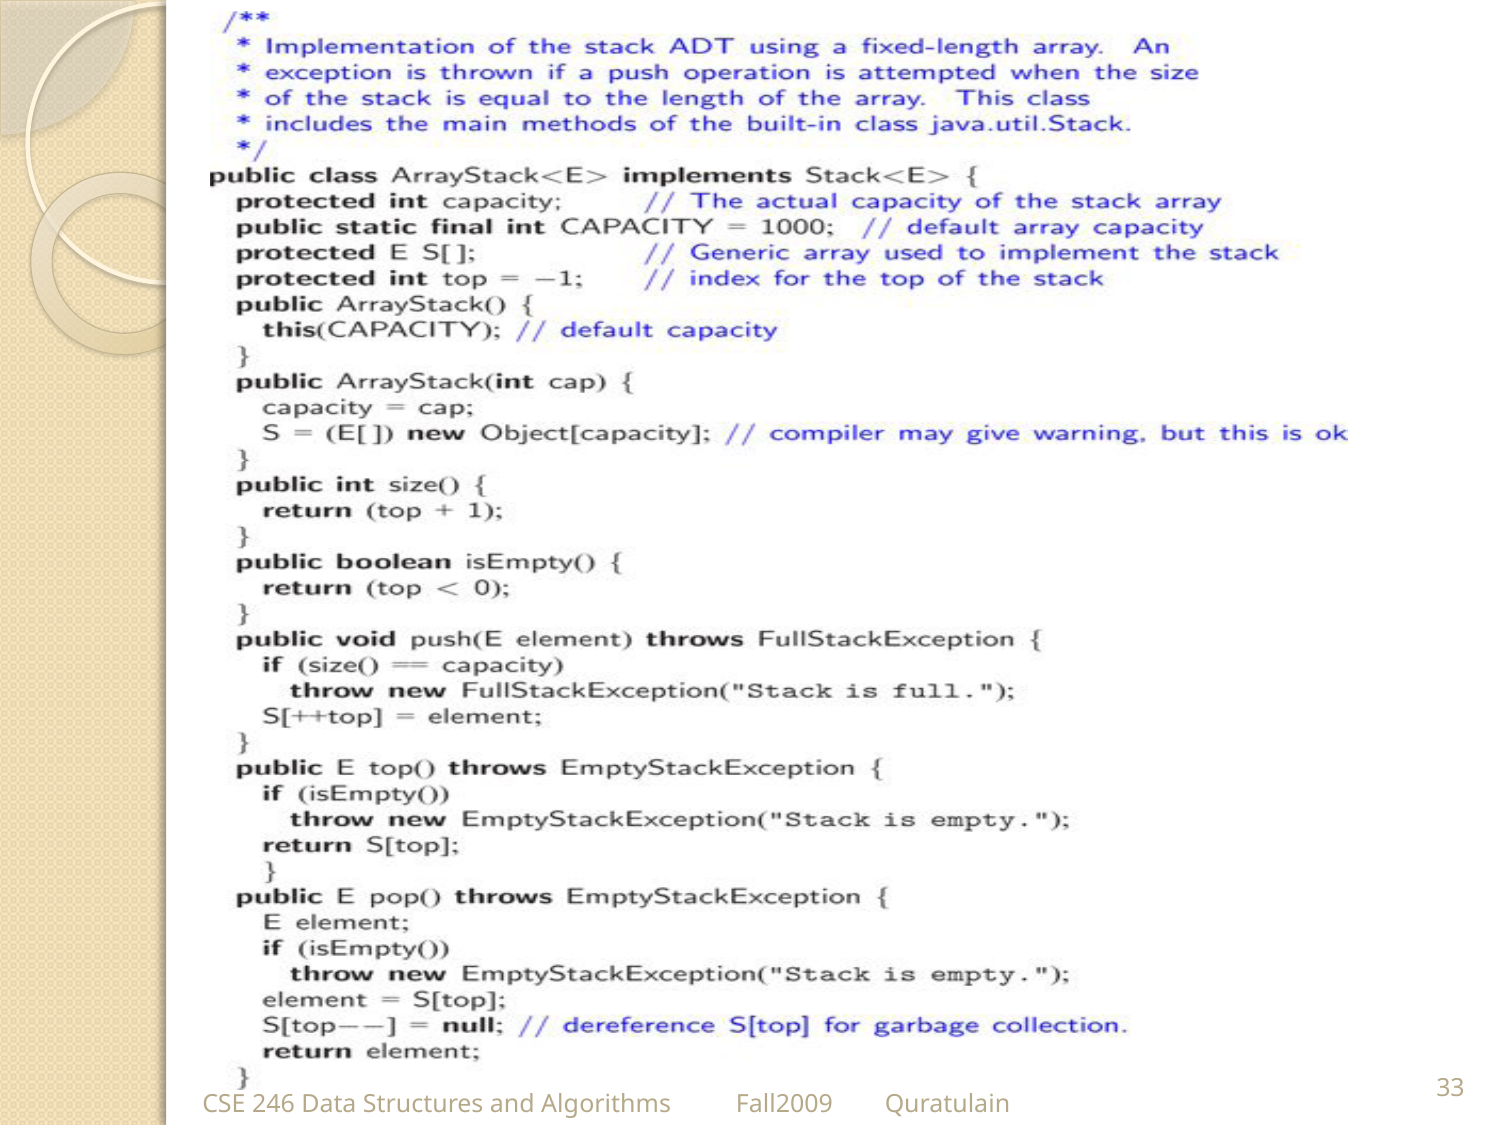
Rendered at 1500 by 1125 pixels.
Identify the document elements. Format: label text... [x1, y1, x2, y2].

picture [210, 11, 1348, 1090]
footer CSE 246 Data Structures and Algorithms Fall2009 Quratulain [187, 1034, 1413, 1125]
slide_number 33 [1413, 1034, 1488, 1113]
